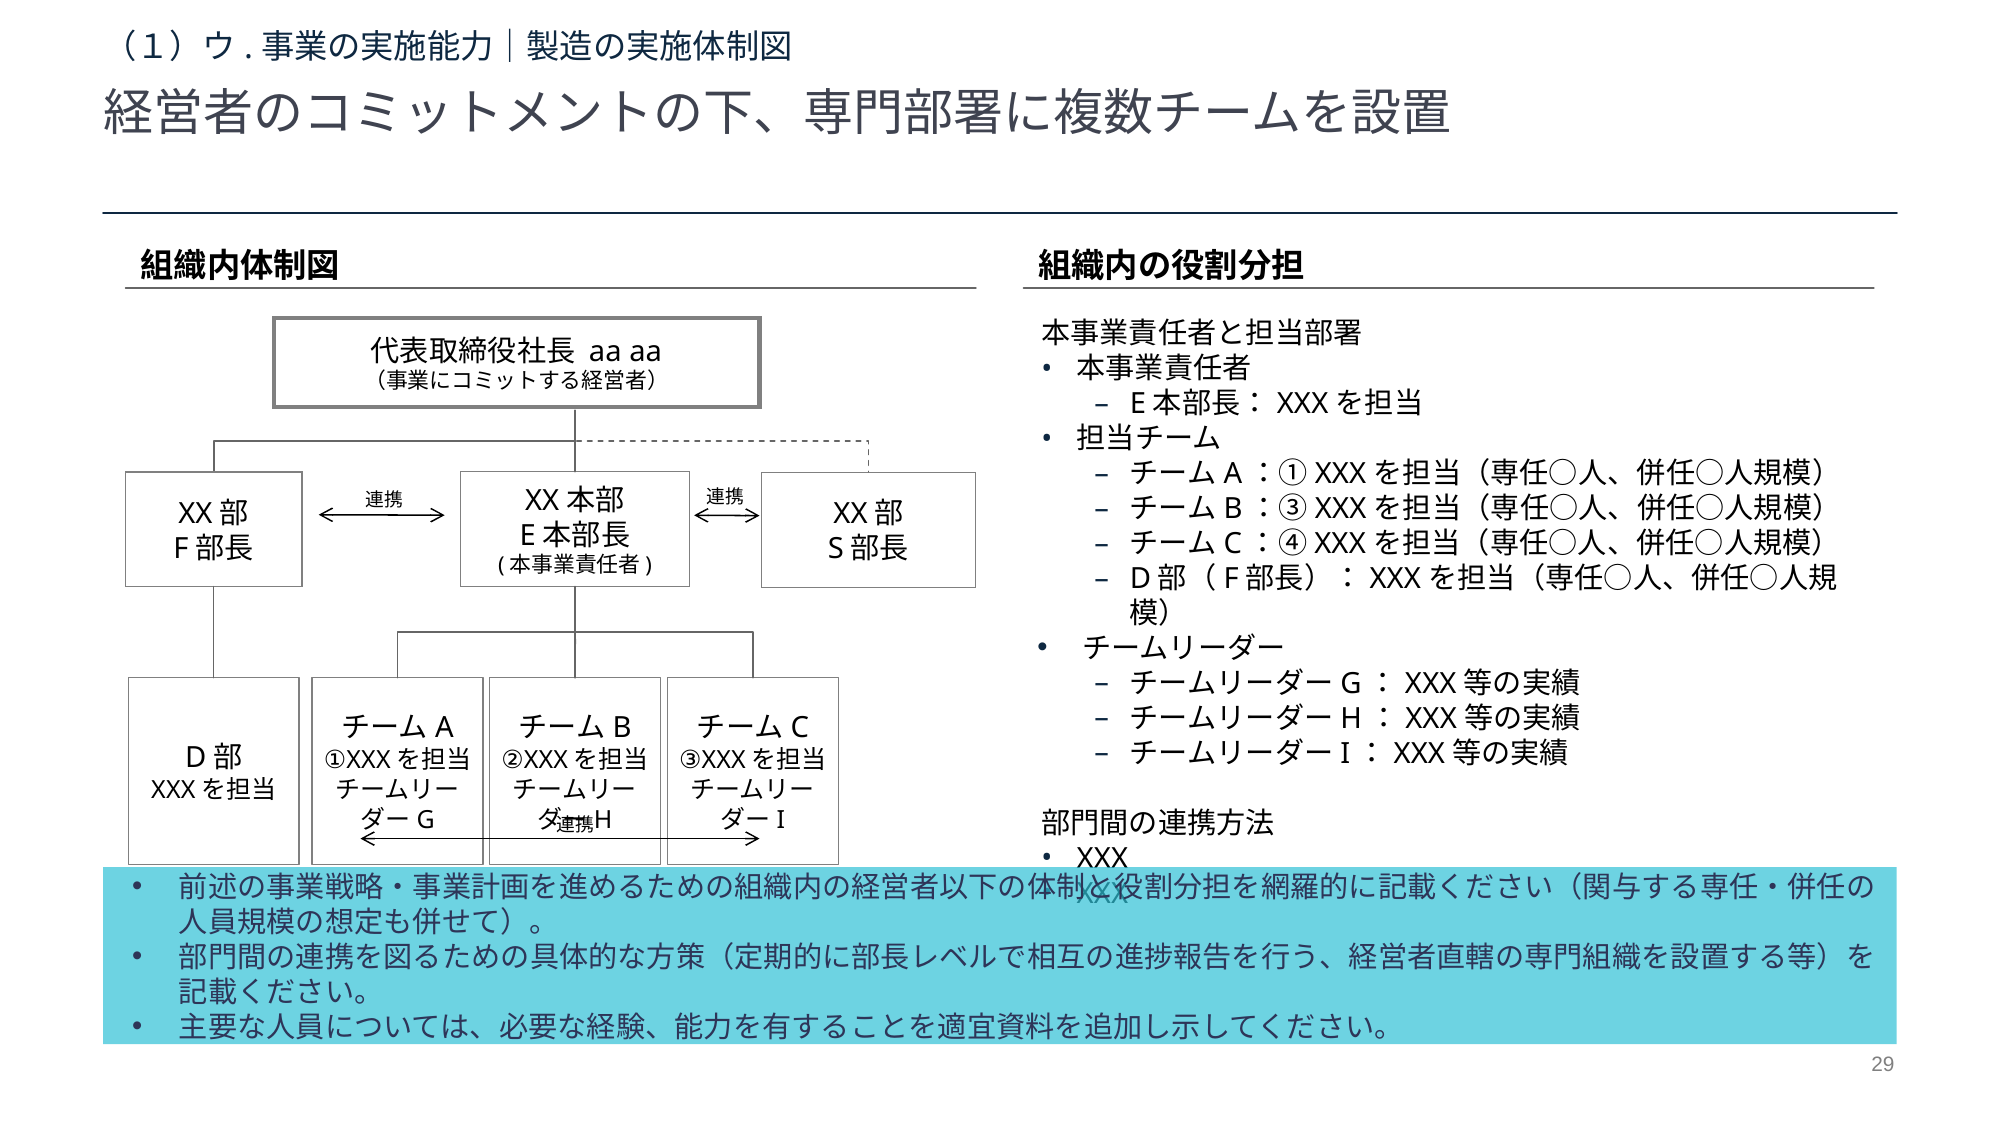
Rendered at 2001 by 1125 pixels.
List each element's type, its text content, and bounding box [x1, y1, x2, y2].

text_box 前述の事業戦略・事業計画を進めるための組織内の経営者以下の体制と役割分担を網羅的に記載ください（関与する専任・併任の人員規模の想定も併せて）。 部門間の連携を図るための具体的な方策（定期的に部長レベルで相互の進捗報告を行う、経営者直轄の専門組織を設置する等）を記載ください。 主要な人員については、必要な経験、能力を有することを適宜資料を追加し示してください。 [102, 866, 1898, 1045]
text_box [125, 317, 977, 865]
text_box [125, 240, 977, 289]
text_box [1023, 240, 1875, 289]
title （１）ウ.事業の実施能力｜製造の実施体制図 [103, 29, 1897, 66]
text_box 本事業責任者と担当部署 本事業責任者 E本部長：XXXを担当 担当チーム チームA：①XXXを担当（専任○人、併任○人規模） チームB：③XXXを担当（専任○人、併任○人規模） チームC：④XXXを担当（専任○人、併任○人規模） D部（F部長）：XXXを担当（専任○人、併任○人規模） チームリーダー チームリーダーG：XXX等の実績 チームリーダーH：XXX等の実績 チームリーダーI：XXX等の実績 部門間の連携方法 XXX XXX [1023, 314, 1874, 866]
list 経営者のコミットメントの下、専門部署に複数チームを設置 [103, 80, 1897, 204]
